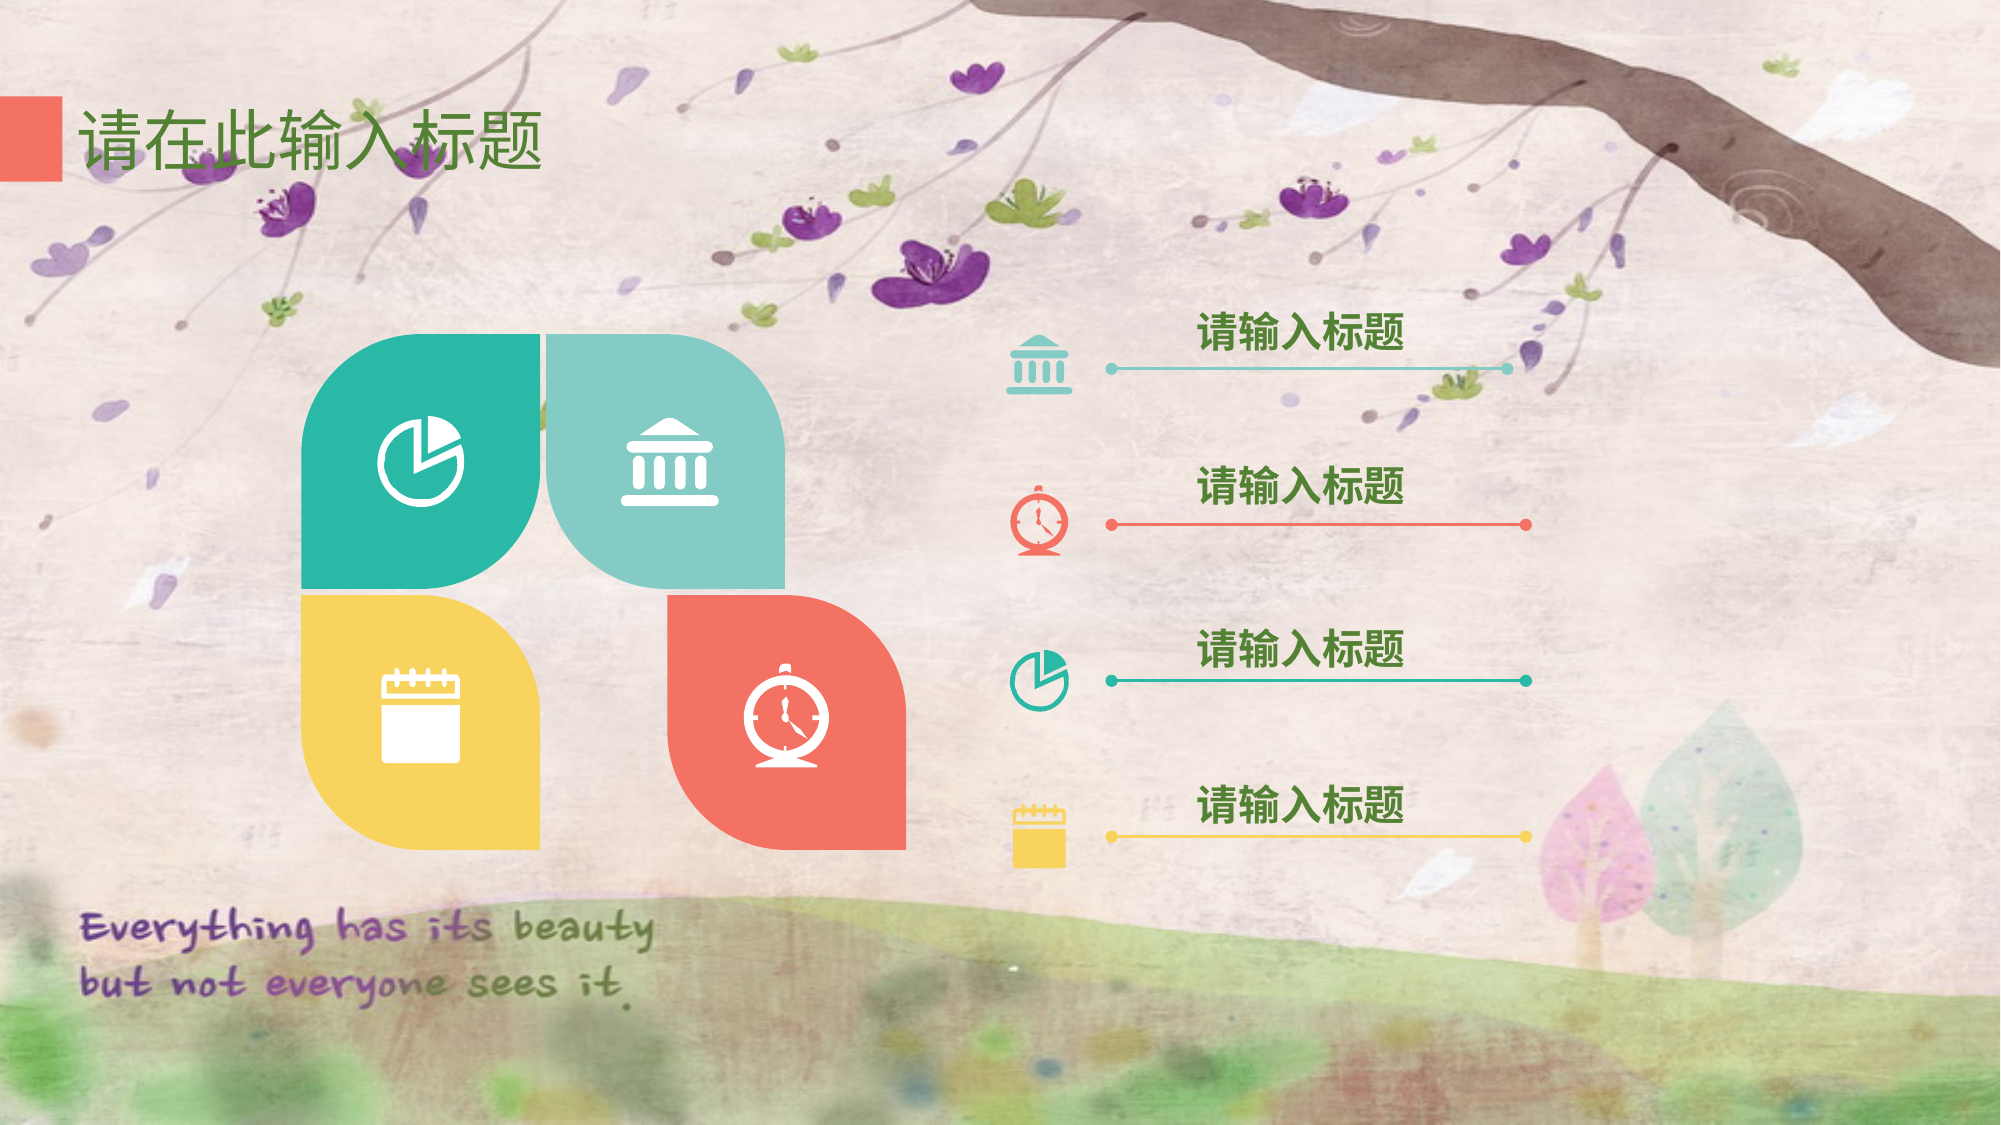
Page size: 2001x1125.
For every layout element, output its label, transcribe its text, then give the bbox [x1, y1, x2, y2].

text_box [381, 667, 460, 763]
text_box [1012, 803, 1066, 869]
text_box 请输入标题 [1182, 615, 1435, 680]
text_box 请输入标题 [1182, 771, 1435, 836]
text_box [0, 96, 547, 182]
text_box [1009, 649, 1069, 712]
picture [0, 0, 2001, 1125]
text_box [779, 663, 792, 673]
text_box 请输入标题 [1182, 298, 1435, 364]
text_box [666, 594, 908, 851]
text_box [1006, 334, 1073, 395]
text_box 请输入标题 [1182, 452, 1435, 518]
text_box [1034, 485, 1043, 492]
text_box [300, 594, 542, 851]
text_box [620, 417, 719, 507]
text_box [300, 333, 542, 590]
text_box [743, 675, 829, 768]
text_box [377, 416, 465, 507]
text_box [545, 333, 786, 590]
text_box [1010, 493, 1069, 556]
